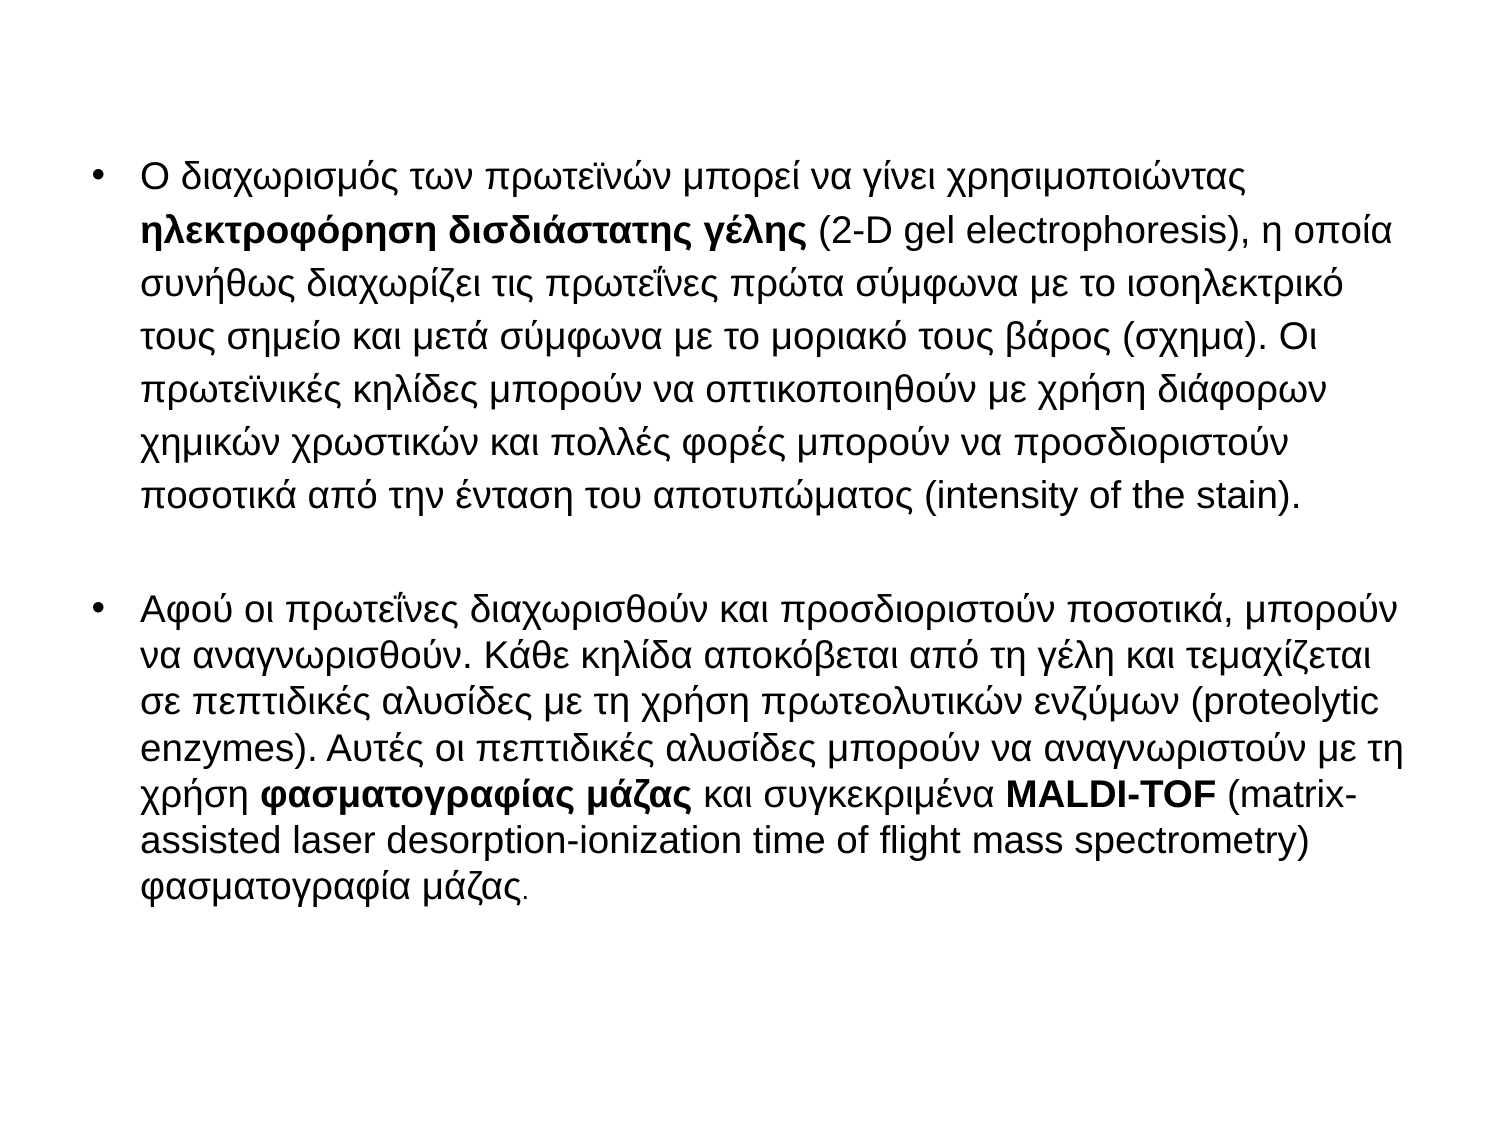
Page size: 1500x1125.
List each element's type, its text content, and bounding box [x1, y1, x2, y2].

list Ο διαχωρισμός των πρωτεϊνών μπορεί να γίνει χρησιμοποιώντας ηλεκτροφόρηση δισδιάστατης γέλης (2-D gel electrophoresis), η οποία συνήθως διαχωρίζει τις πρωτεΐνες πρώτα σύμφωνα με το ισοηλεκτρικό τους σημείο και μετά σύμφωνα με το μοριακό τους βάρος (σχημα). Οι πρωτεϊνικές κηλίδες μπορούν να οπτικοποιηθούν με χρήση διάφορων χημικών χρωστικών και πολλές φορές μπορούν να προσδιοριστούν ποσοτικά από την ένταση του αποτυπώματος (intensity of the stain). Αφού οι πρωτεΐνες διαχωρισθούν και προσδιοριστούν ποσοτικά, μπορούν να αναγνωρισθούν. Κάθε κηλίδα αποκόβεται από τη γέλη και τεμαχίζεται σε πεπτιδικές αλυσίδες με τη χρήση πρωτεολυτικών ενζύμων (proteolytic enzymes). Αυτές οι πεπτιδικές αλυσίδες μπορούν να αναγνωριστούν με τη χρήση φασματογραφίας μάζας και συγκεκριμένα MALDI-TOF (matrix-assisted laser desorption-ionization time of flight mass spectrometry) φασματογραφία μάζας. [76, 137, 1427, 965]
